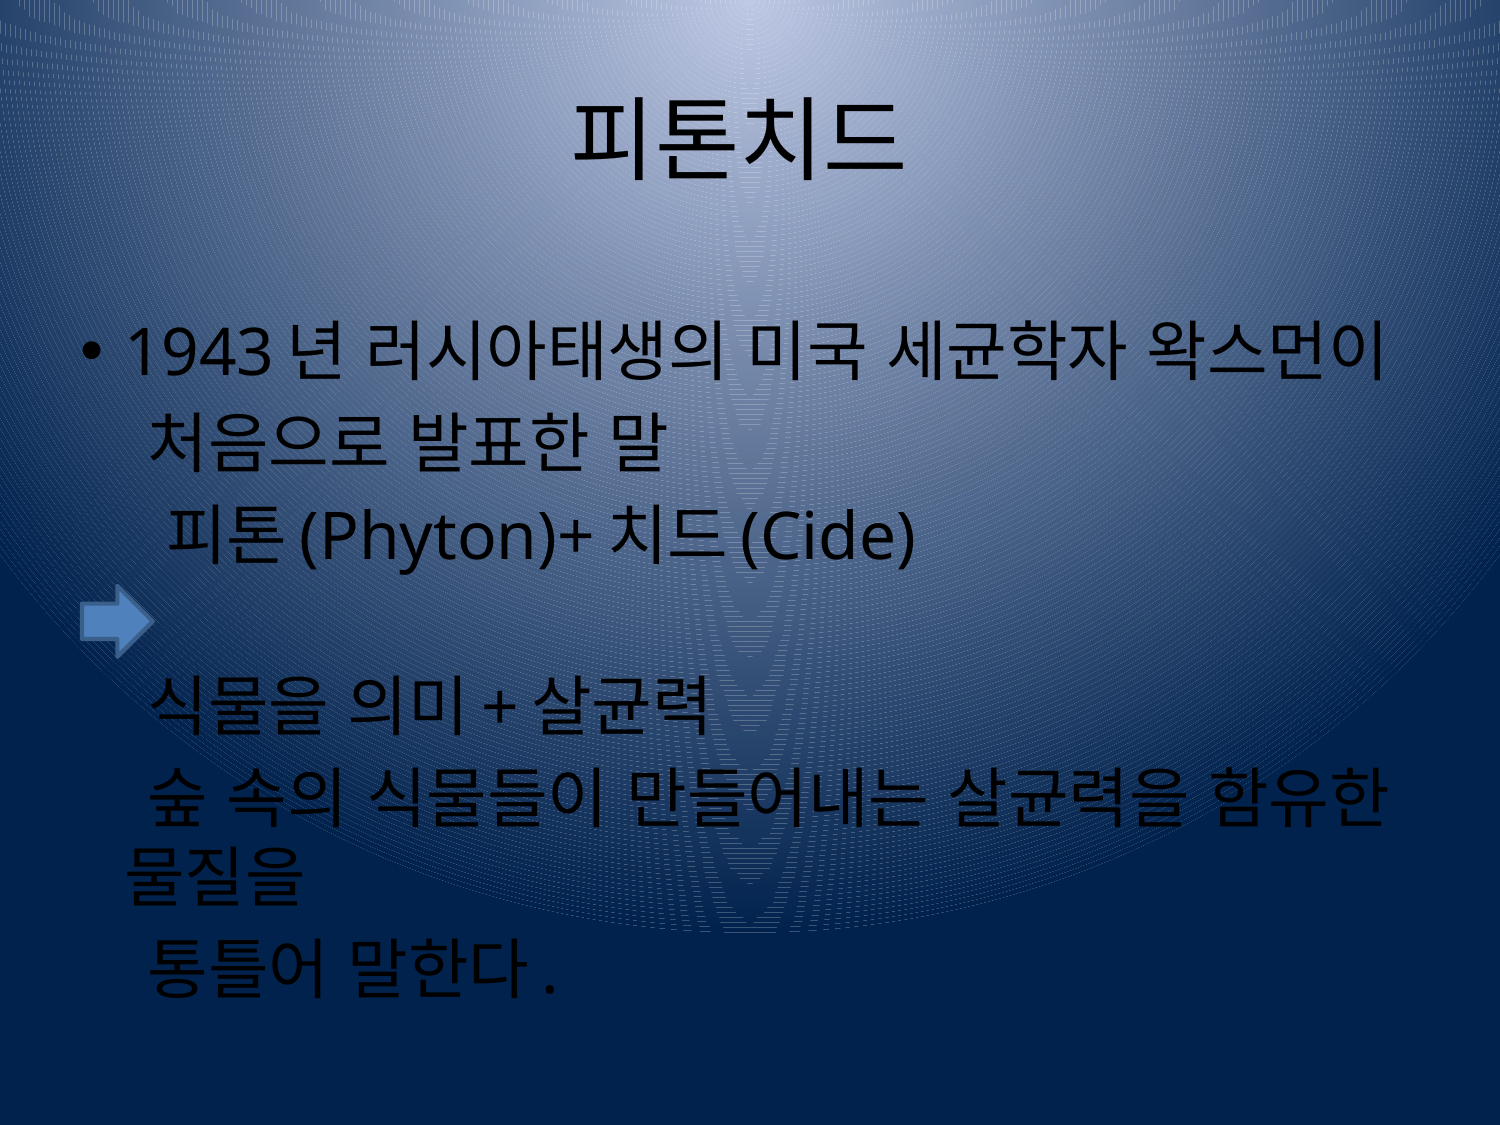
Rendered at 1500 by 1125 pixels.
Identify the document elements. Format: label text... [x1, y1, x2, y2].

list 1943년 러시아태생의 미국 세균학자 왁스먼이 처음으로 발표한 말 피톤(Phyton)+치드(Cide) 식물을 의미+살균력 숲 속의 식물들이 만들어내는 살균력을 함유한 물질을 통틀어 말한다. [64, 302, 1415, 1046]
title 피톤치드 [64, 42, 1415, 231]
text_box [79, 583, 155, 659]
